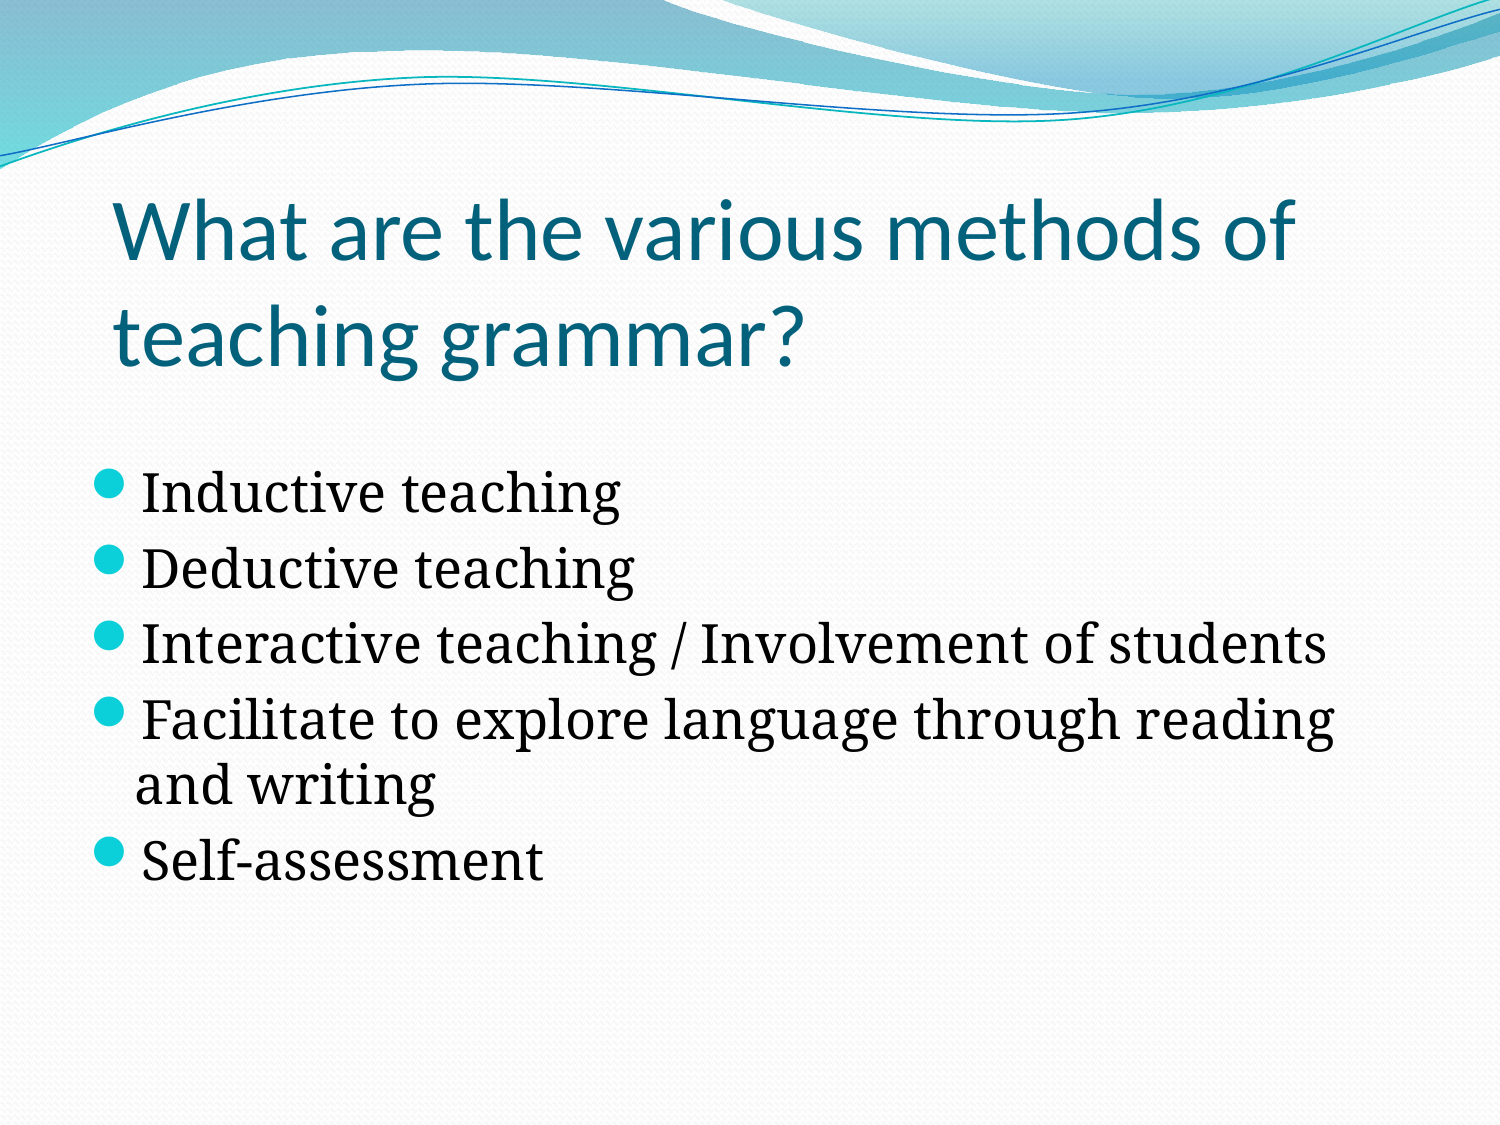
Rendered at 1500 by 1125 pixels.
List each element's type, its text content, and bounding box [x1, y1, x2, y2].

title What are the various methods of teaching grammar? [112, 162, 1463, 491]
list Inductive teaching Deductive teaching Interactive teaching / Involvement of students Facilitate to explore language through reading and writing Self-assessment [75, 375, 1425, 1038]
